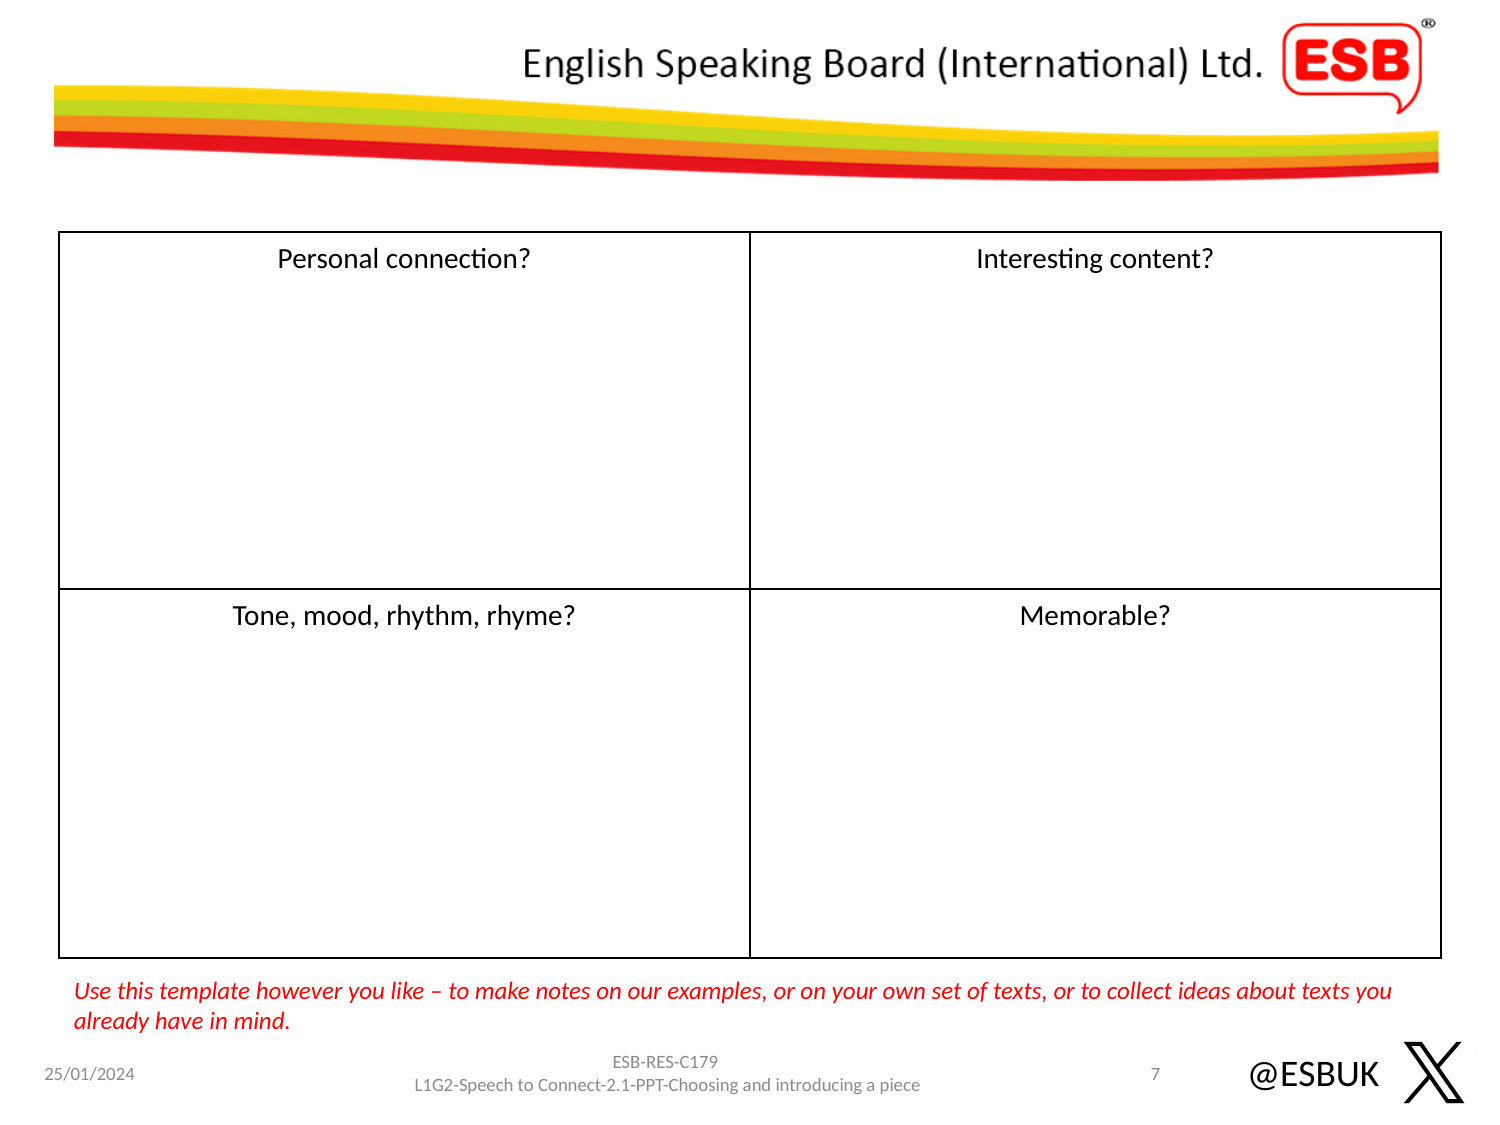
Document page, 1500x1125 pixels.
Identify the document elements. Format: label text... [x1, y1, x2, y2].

slide_number 7 [930, 1042, 1176, 1103]
footer ESB-RES-C179 L1G2-Speech to Connect-2.1-PPT-Choosing and introducing a piece [395, 1042, 930, 1103]
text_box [58, 231, 1442, 959]
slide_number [29, 1042, 367, 1103]
text_box Use this template however you like – to make notes on our examples, or on your own set of texts, or to collect ideas about texts you already have in mind. [58, 966, 1442, 1042]
picture [0, 0, 1500, 189]
picture [1395, 1029, 1476, 1116]
